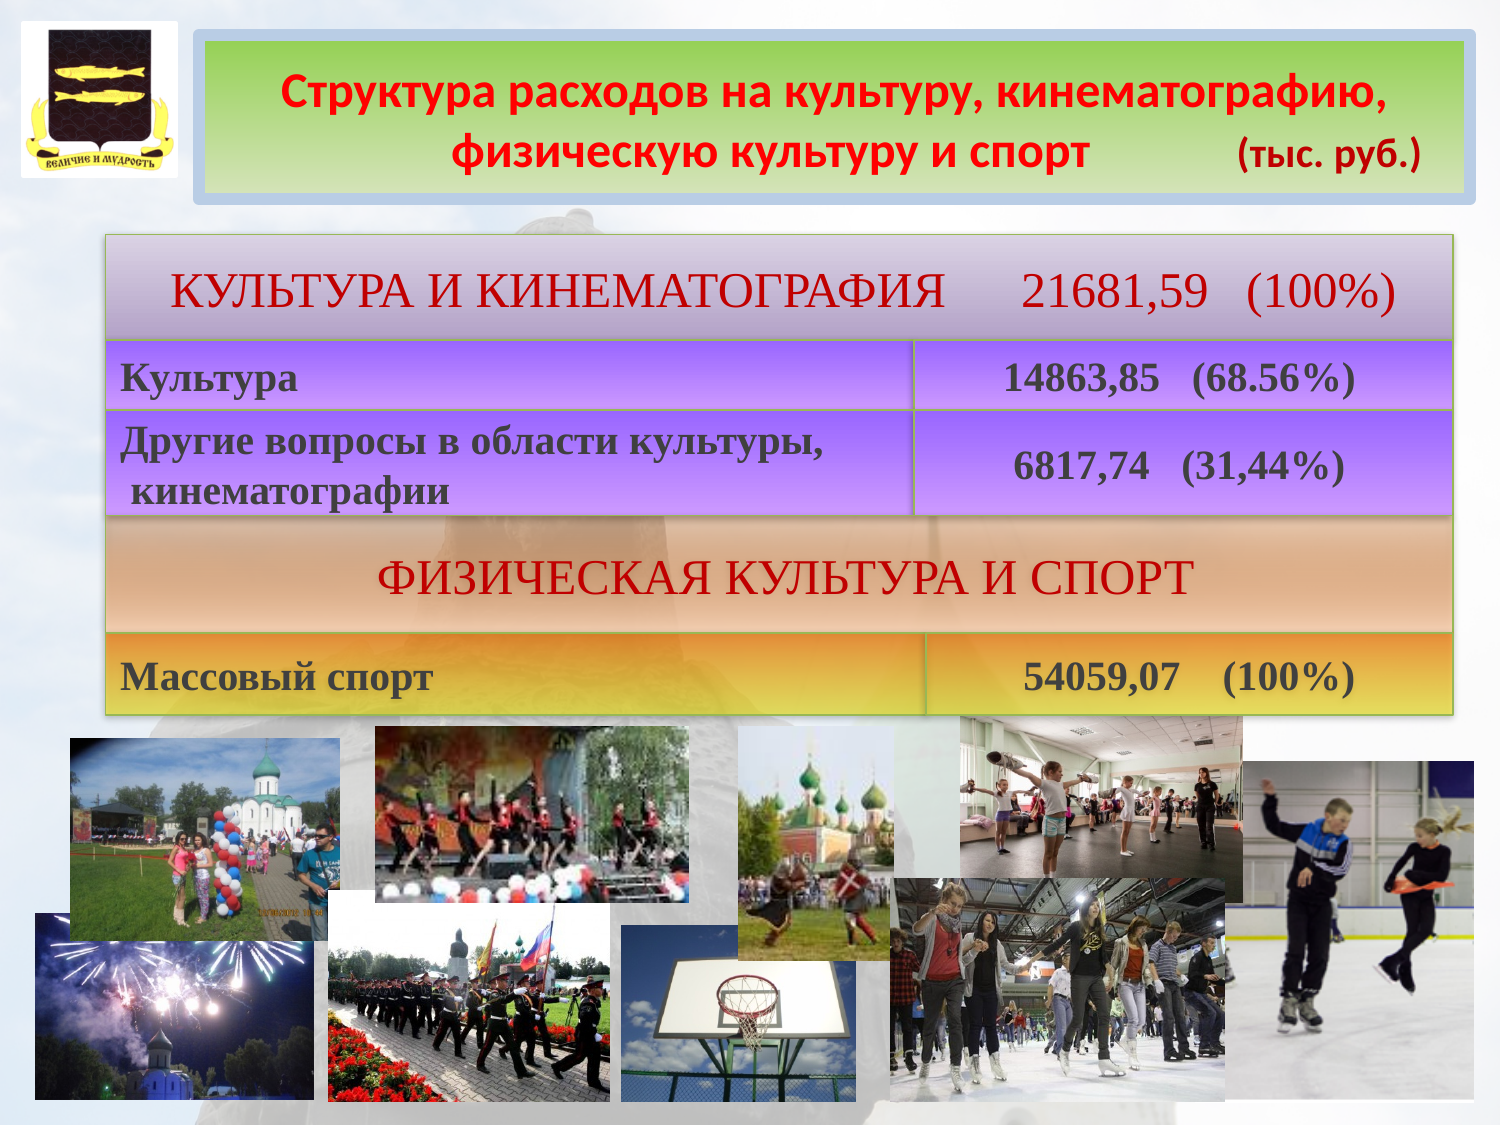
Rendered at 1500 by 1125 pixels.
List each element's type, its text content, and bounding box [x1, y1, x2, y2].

text_box 6817,74 (31,44%) [913, 409, 1454, 514]
picture [620, 714, 1474, 1103]
text_box 54059,07 (100%) [925, 632, 1454, 716]
text_box Другие вопросы в области культуры, кинематографии [105, 409, 912, 514]
text_box [21, 21, 178, 178]
text_box ФИЗИЧЕСКАЯ КУЛЬТУРА И СПОРТ [105, 515, 1454, 631]
text_box Массовый спорт [105, 632, 923, 716]
picture [34, 726, 690, 1102]
text_box Структура расходов на культуру, кинематографию, физическую культуру и спорт (тыс. руб.) [197, 33, 1472, 201]
text_box КУЛЬТУРА И КИНЕМАТОГРАФИЯ 21681,59 (100%) [105, 234, 1454, 339]
text_box Культура [105, 339, 911, 409]
text_box 14863,85 (68.56%) [913, 339, 1454, 409]
